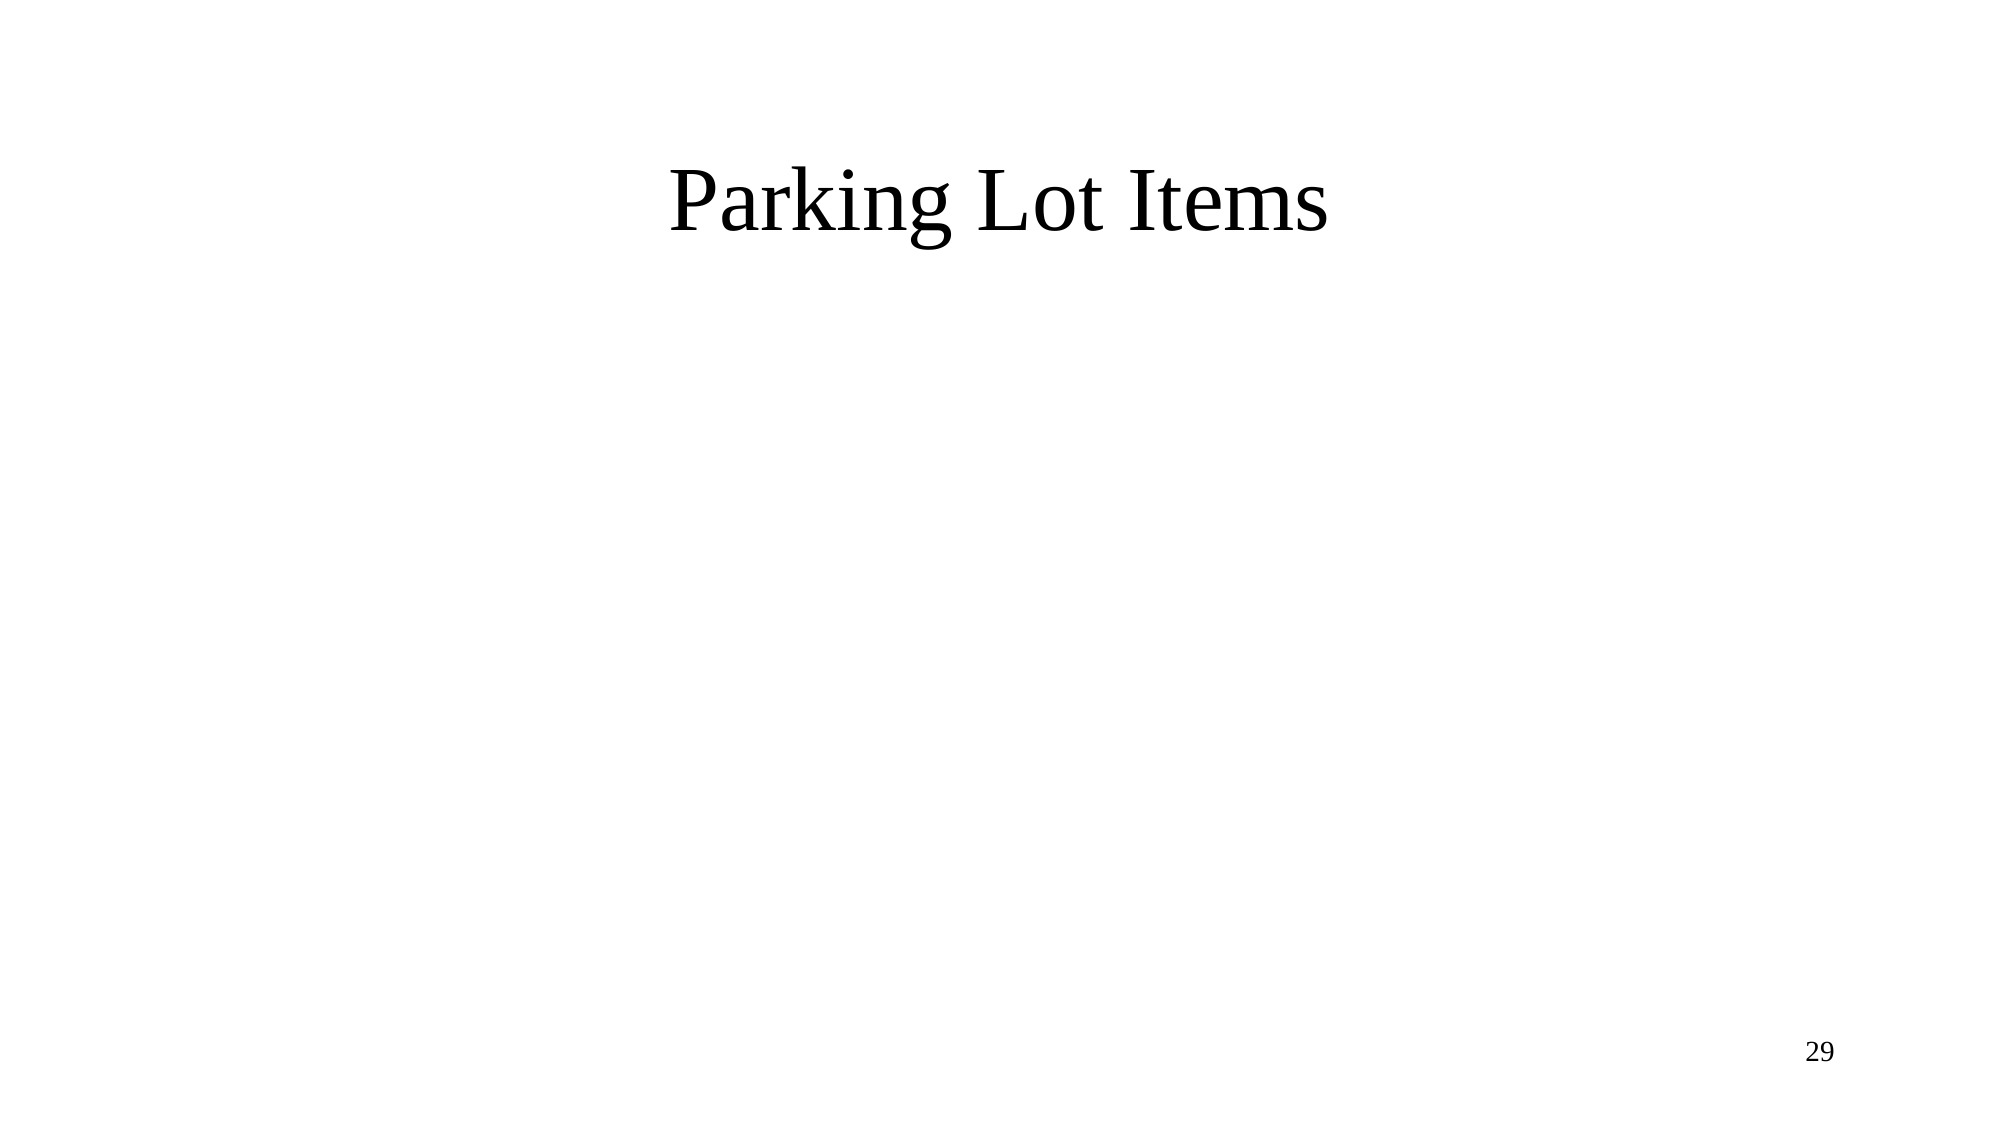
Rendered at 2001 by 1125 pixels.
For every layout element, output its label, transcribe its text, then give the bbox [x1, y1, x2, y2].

slide_number 29 [1433, 1024, 1851, 1101]
title Parking Lot Items [149, 99, 1851, 288]
